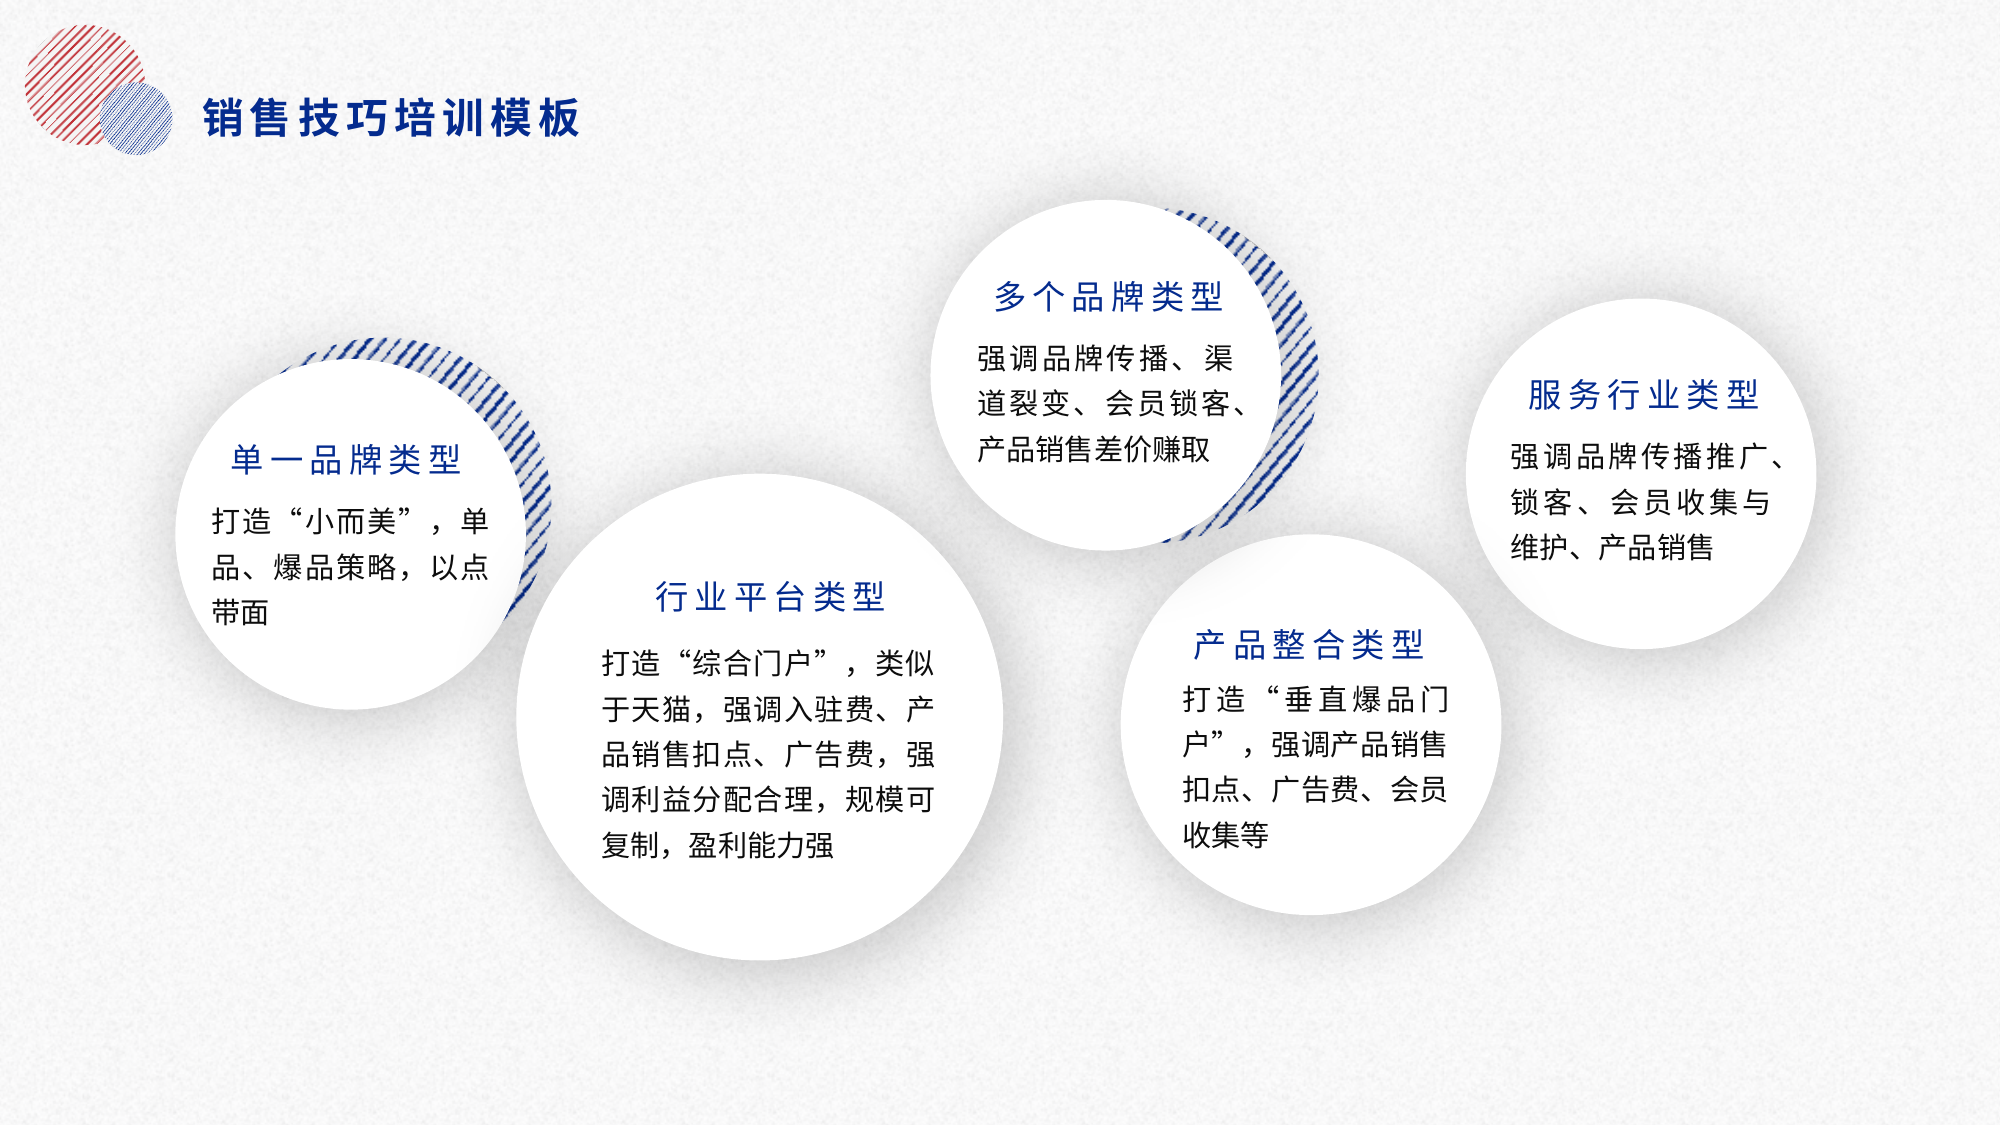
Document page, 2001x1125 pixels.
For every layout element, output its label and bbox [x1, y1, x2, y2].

text_box [175, 359, 526, 710]
text_box [516, 473, 1004, 961]
picture [215, 337, 552, 473]
text_box [930, 199, 1282, 551]
text_box [1465, 298, 1817, 650]
picture [1282, 207, 1319, 534]
text_box [1120, 534, 1502, 916]
picture [24, 24, 173, 156]
